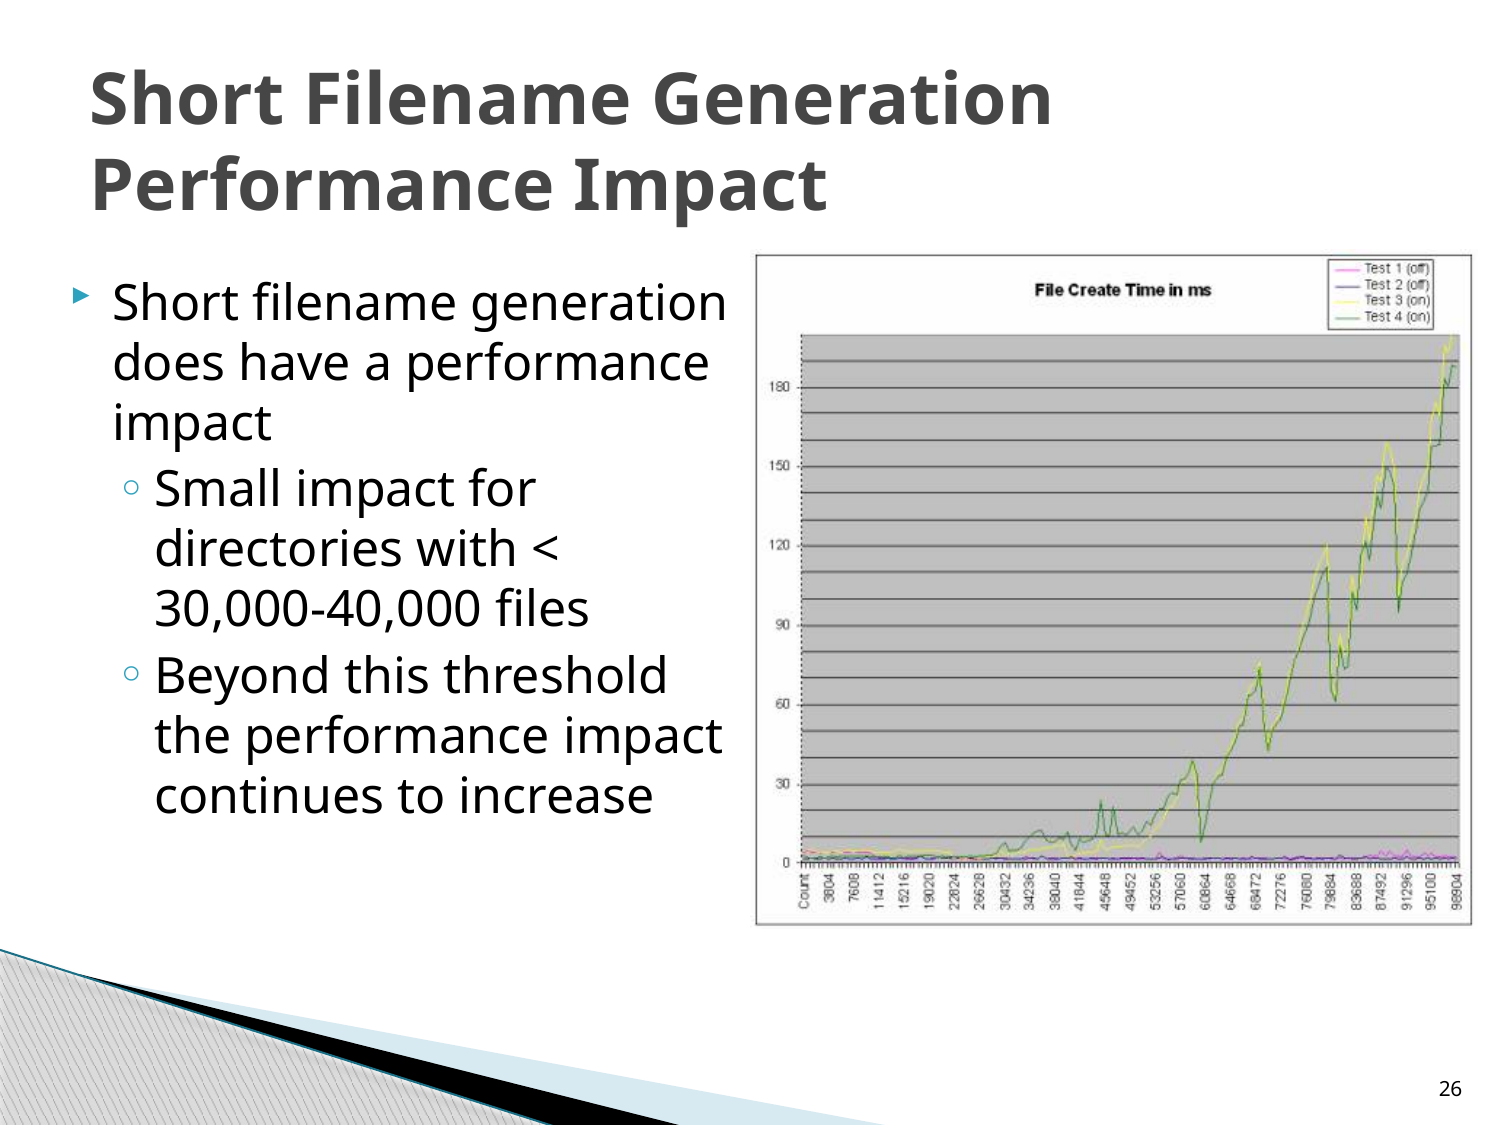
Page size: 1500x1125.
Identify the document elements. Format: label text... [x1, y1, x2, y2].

slide_number 26 [1412, 1051, 1477, 1112]
title Short Filename Generation Performance Impact [75, 45, 1425, 233]
list Short filename generation does have a performance impact Small impact for directories with < 30,000-40,000 files Beyond this threshold the performance impact continues to increase [37, 262, 743, 929]
picture [749, 249, 1478, 930]
